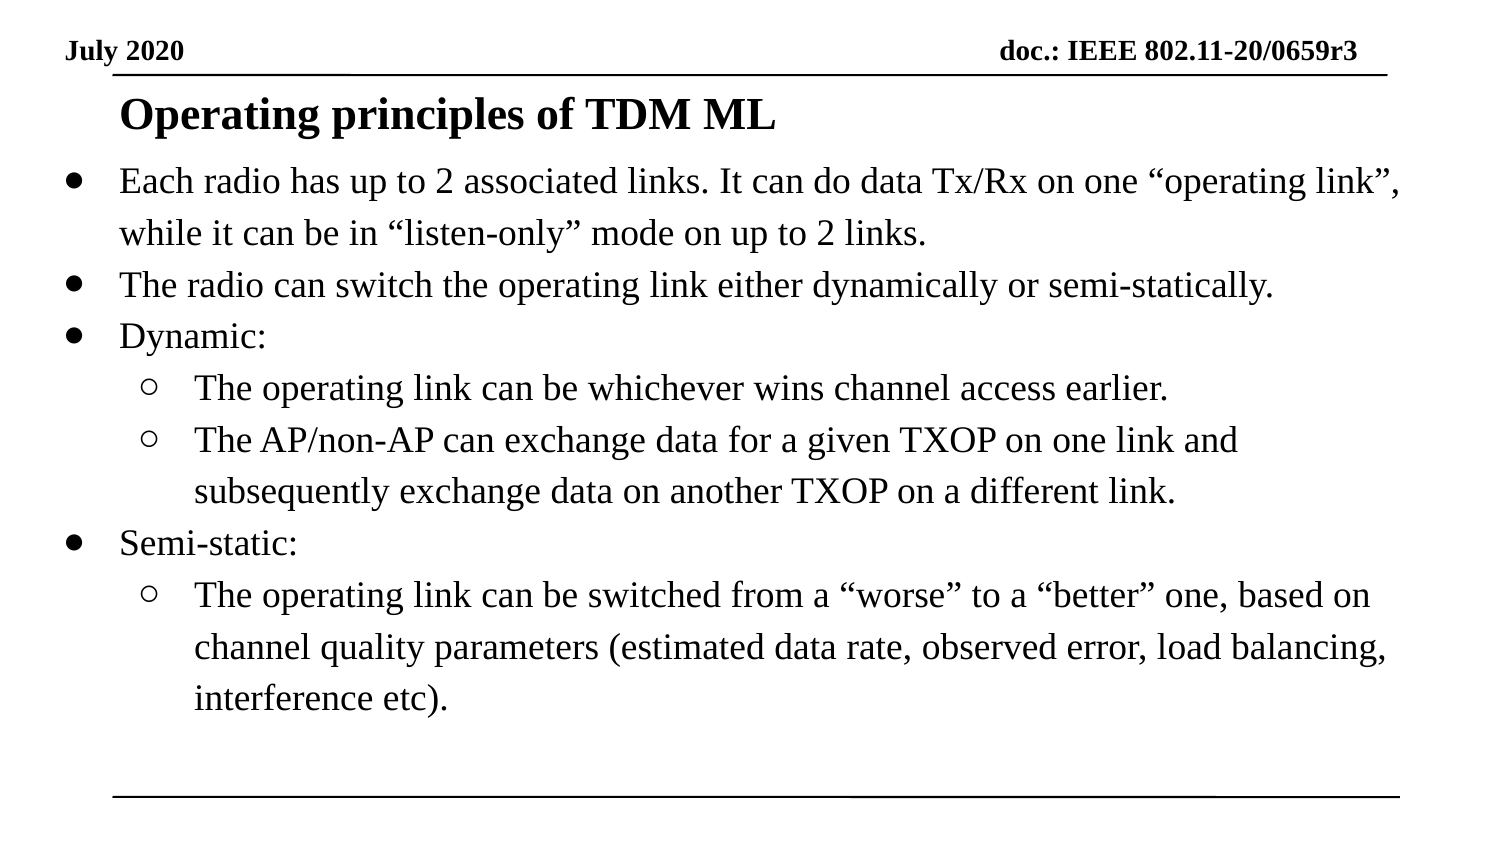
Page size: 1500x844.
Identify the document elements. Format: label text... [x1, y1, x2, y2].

list Operating principles of TDM ML Each radio has up to 2 associated links. It can do data Tx/Rx on one “operating link”, while it can be in “listen-only” mode on up to 2 links. The radio can switch the operating link either dynamically or semi-statically. Dynamic: The operating link can be whichever wins channel access earlier. The AP/non-AP can exchange data for a given TXOP on one link and subsequently exchange data on another TXOP on a different link. Semi-static: The operating link can be switched from a “worse” to a “better” one, based on channel quality parameters (estimated data rate, observed error, load balancing, interference etc). [32, 70, 1456, 789]
